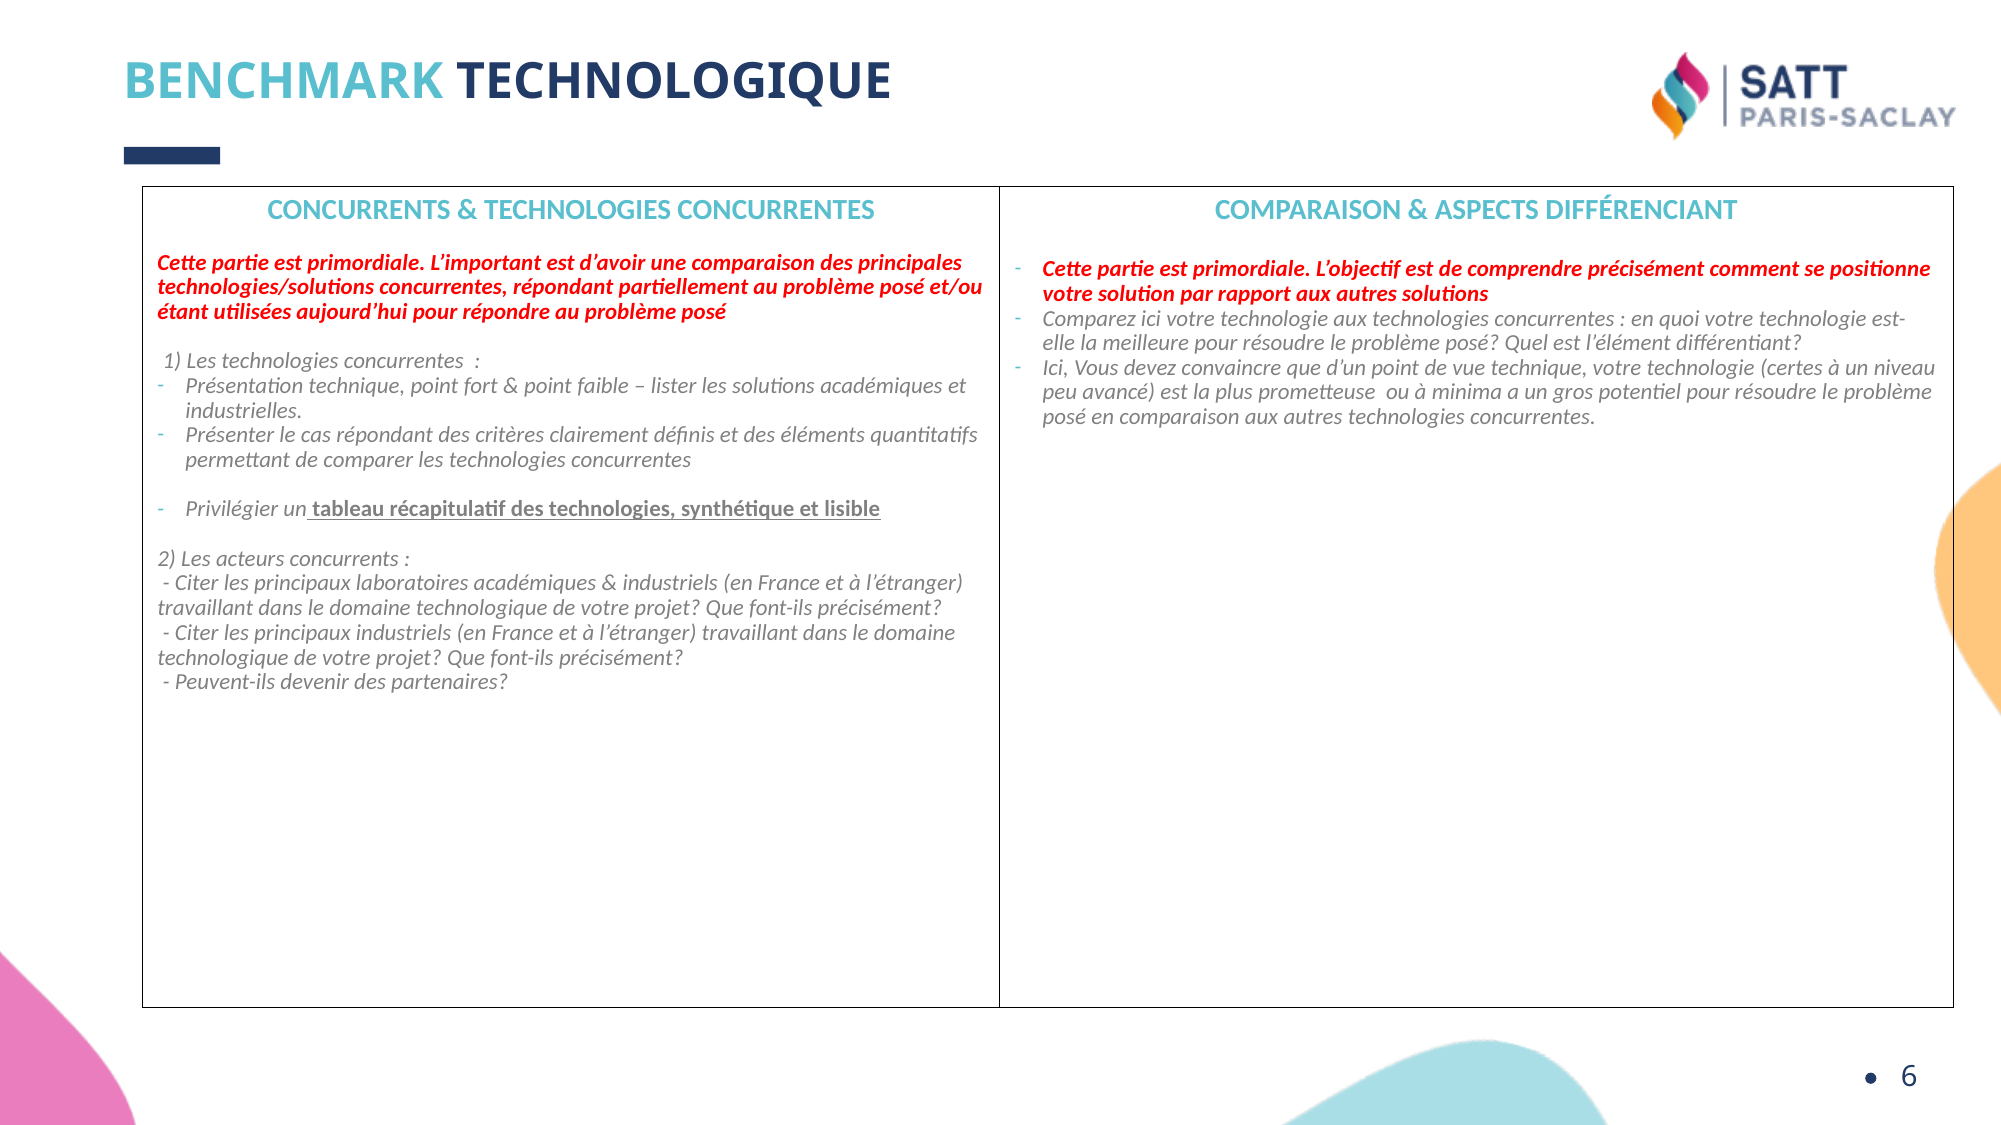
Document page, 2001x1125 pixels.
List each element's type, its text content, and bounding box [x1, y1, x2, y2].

text_box COMPARAISON & ASPECTS DIFFÉRENCIANT Cette partie est primordiale. L’objectif est de comprendre précisément comment se positionne votre solution par rapport aux autres solutions Comparez ici votre technologie aux technologies concurrentes : en quoi votre technologie est-elle la meilleure pour résoudre le problème posé? Quel est l’élément différentiant? Ici, Vous devez convaincre que d’un point de vue technique, votre technologie (certes à un niveau peu avancé) est la plus prometteuse ou à minima a un gros potentiel pour résoudre le problème posé en comparaison aux autres technologies concurrentes. [999, 186, 1954, 1008]
picture [1652, 52, 1956, 141]
title Benchmark technologique [108, 0, 1217, 165]
list CONCURRENTS & TECHNOLOGIES CONCURRENTES Cette partie est primordiale. L’important est d’avoir une comparaison des principales technologies/solutions concurrentes, répondant partiellement au problème posé et/ou étant utilisées aujourd’hui pour répondre au problème posé 1) Les technologies concurrentes : Présentation technique, point fort & point faible – lister les solutions académiques et industrielles. Présenter le cas répondant des critères clairement définis et des éléments quantitatifs permettant de comparer les technologies concurrentes Privilégier un tableau récapitulatif des technologies, synthétique et lisible 2) Les acteurs concurrents : - Citer les principaux laboratoires académiques & industriels (en France et à l’étranger) travaillant dans le domaine technologique de votre projet? Que font-ils précisément? - Citer les principaux industriels (en France et à l’étranger) travaillant dans le domaine technologique de votre projet? Que font-ils précisément? - Peuvent-ils devenir des partenaires? [142, 186, 999, 1008]
slide_number 6 [1886, 1050, 2000, 1117]
